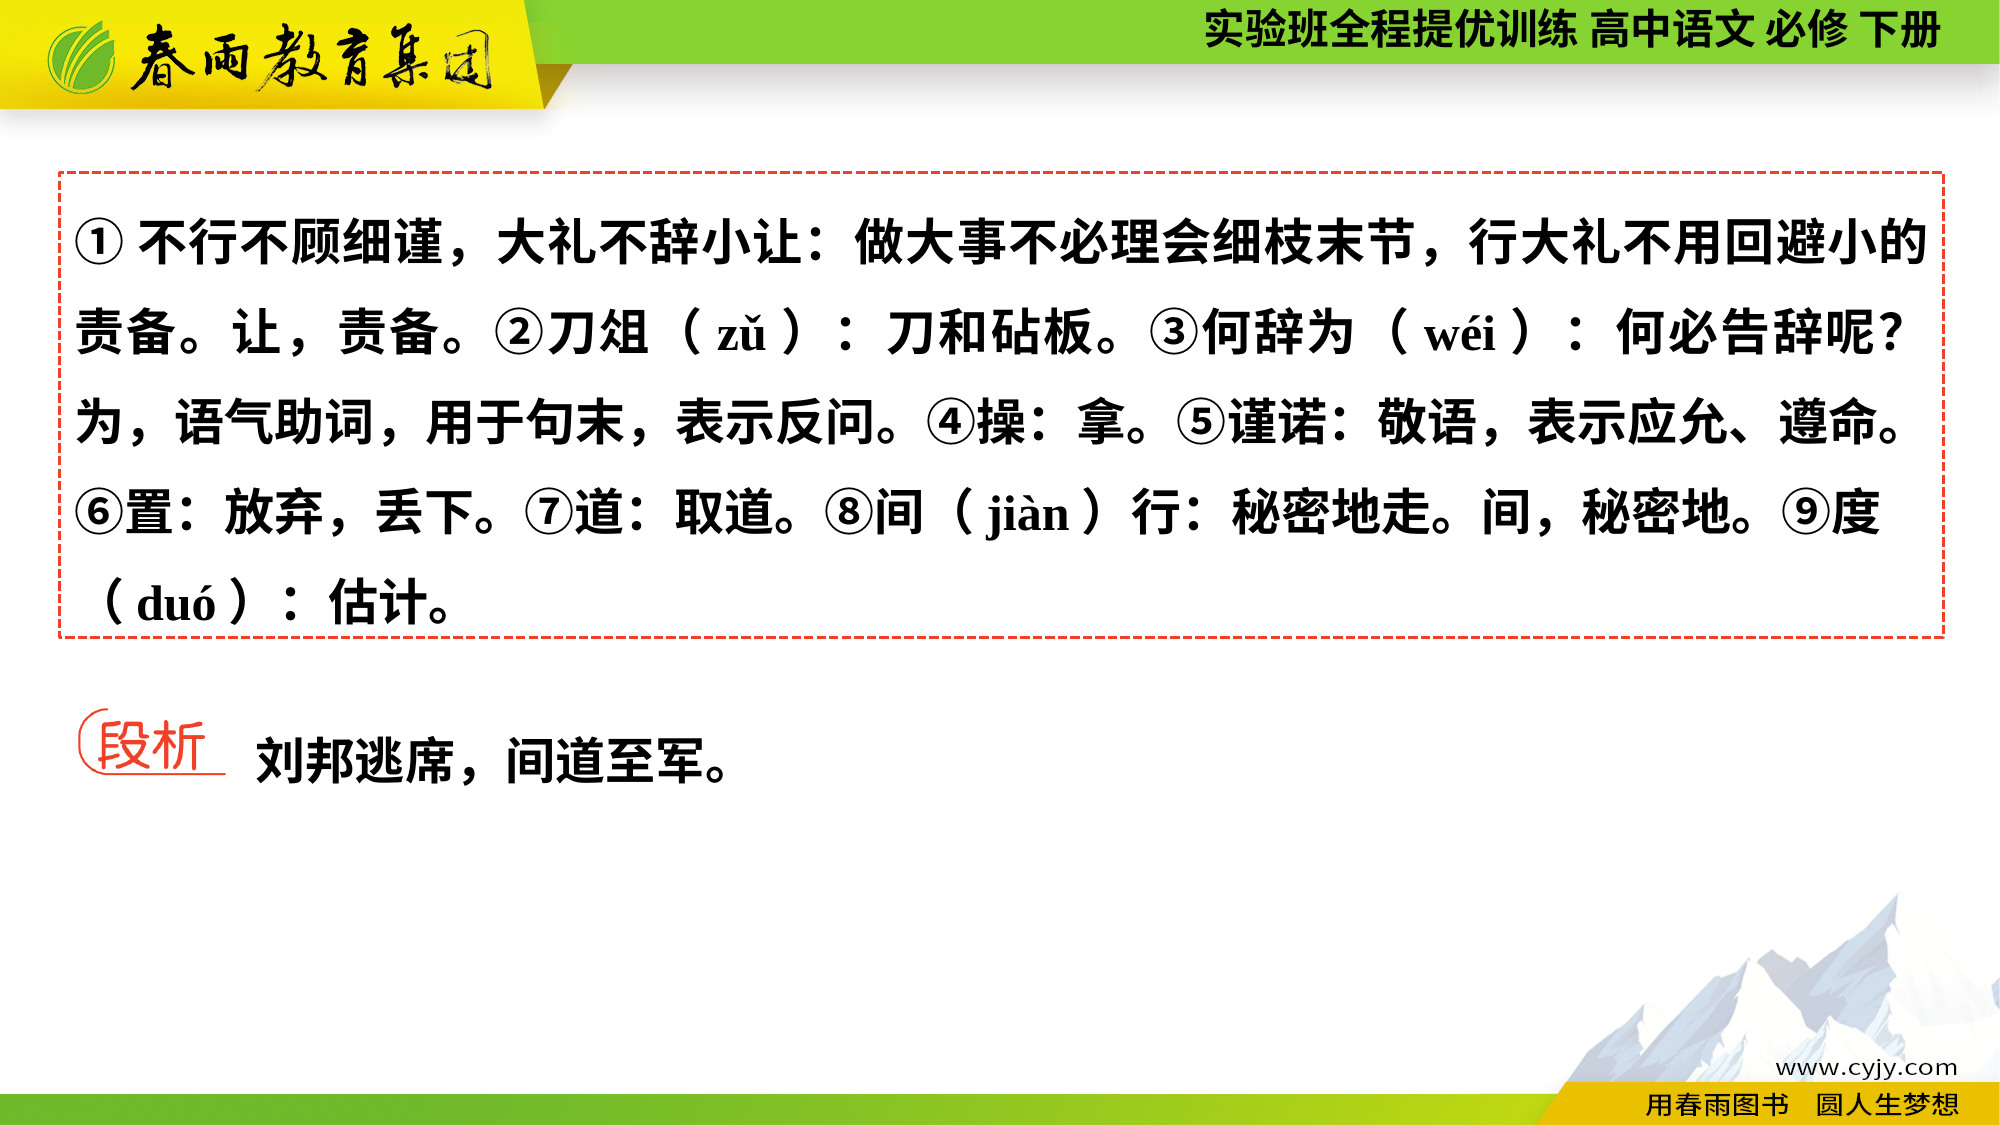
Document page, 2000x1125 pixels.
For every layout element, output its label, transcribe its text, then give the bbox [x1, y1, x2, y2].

picture [0, 0, 2000, 1125]
text_box 刘邦逃席，间道至军。 [59, 692, 1944, 798]
text_box ①不行不顾细谨，大礼不辞小让：做大事不必理会细枝末节，行大礼不用回避小的责备。让，责备。②刀俎（zǔ）：刀和砧板。③何辞为（wéi）：何必告辞呢？为，语气助词，用于句末，表示反问。④操：拿。⑤谨诺：敬语，表示应允、遵命。⑥置：放弃，丢下。⑦道：取道。⑧间（jiàn）行：秘密地走。间，秘密地。⑨度 （duó）：估计。 [59, 172, 1944, 638]
